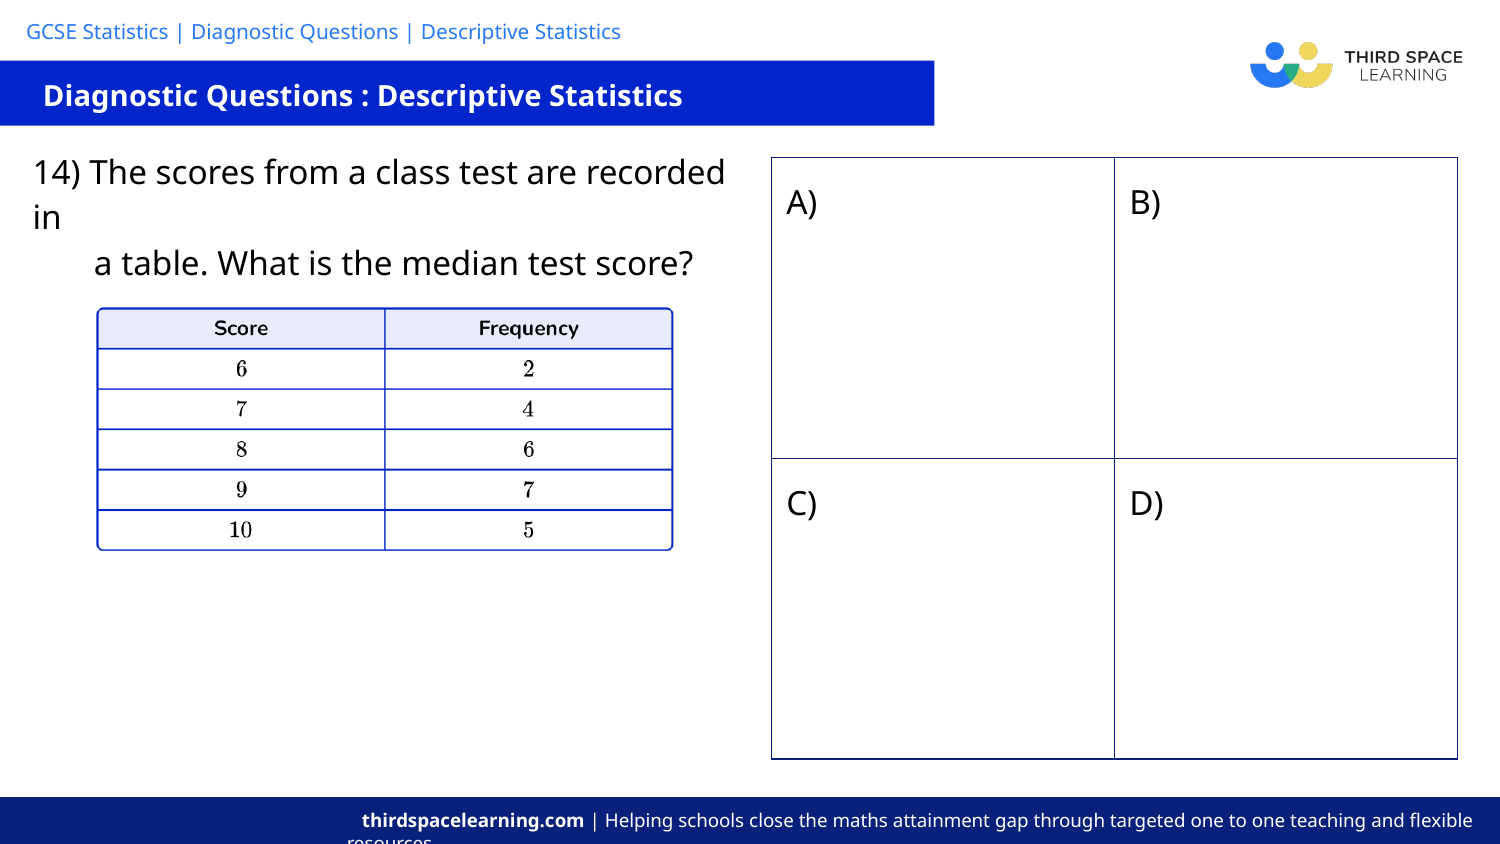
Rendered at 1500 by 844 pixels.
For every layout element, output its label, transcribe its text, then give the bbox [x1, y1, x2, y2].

table_header 14) The scores from a class test are recorded in a table. What is the median test score? [19, 142, 755, 291]
picture [96, 307, 674, 552]
text_box Diagnostic Questions : Descriptive Statistics [27, 61, 880, 127]
picture [1250, 33, 1465, 99]
